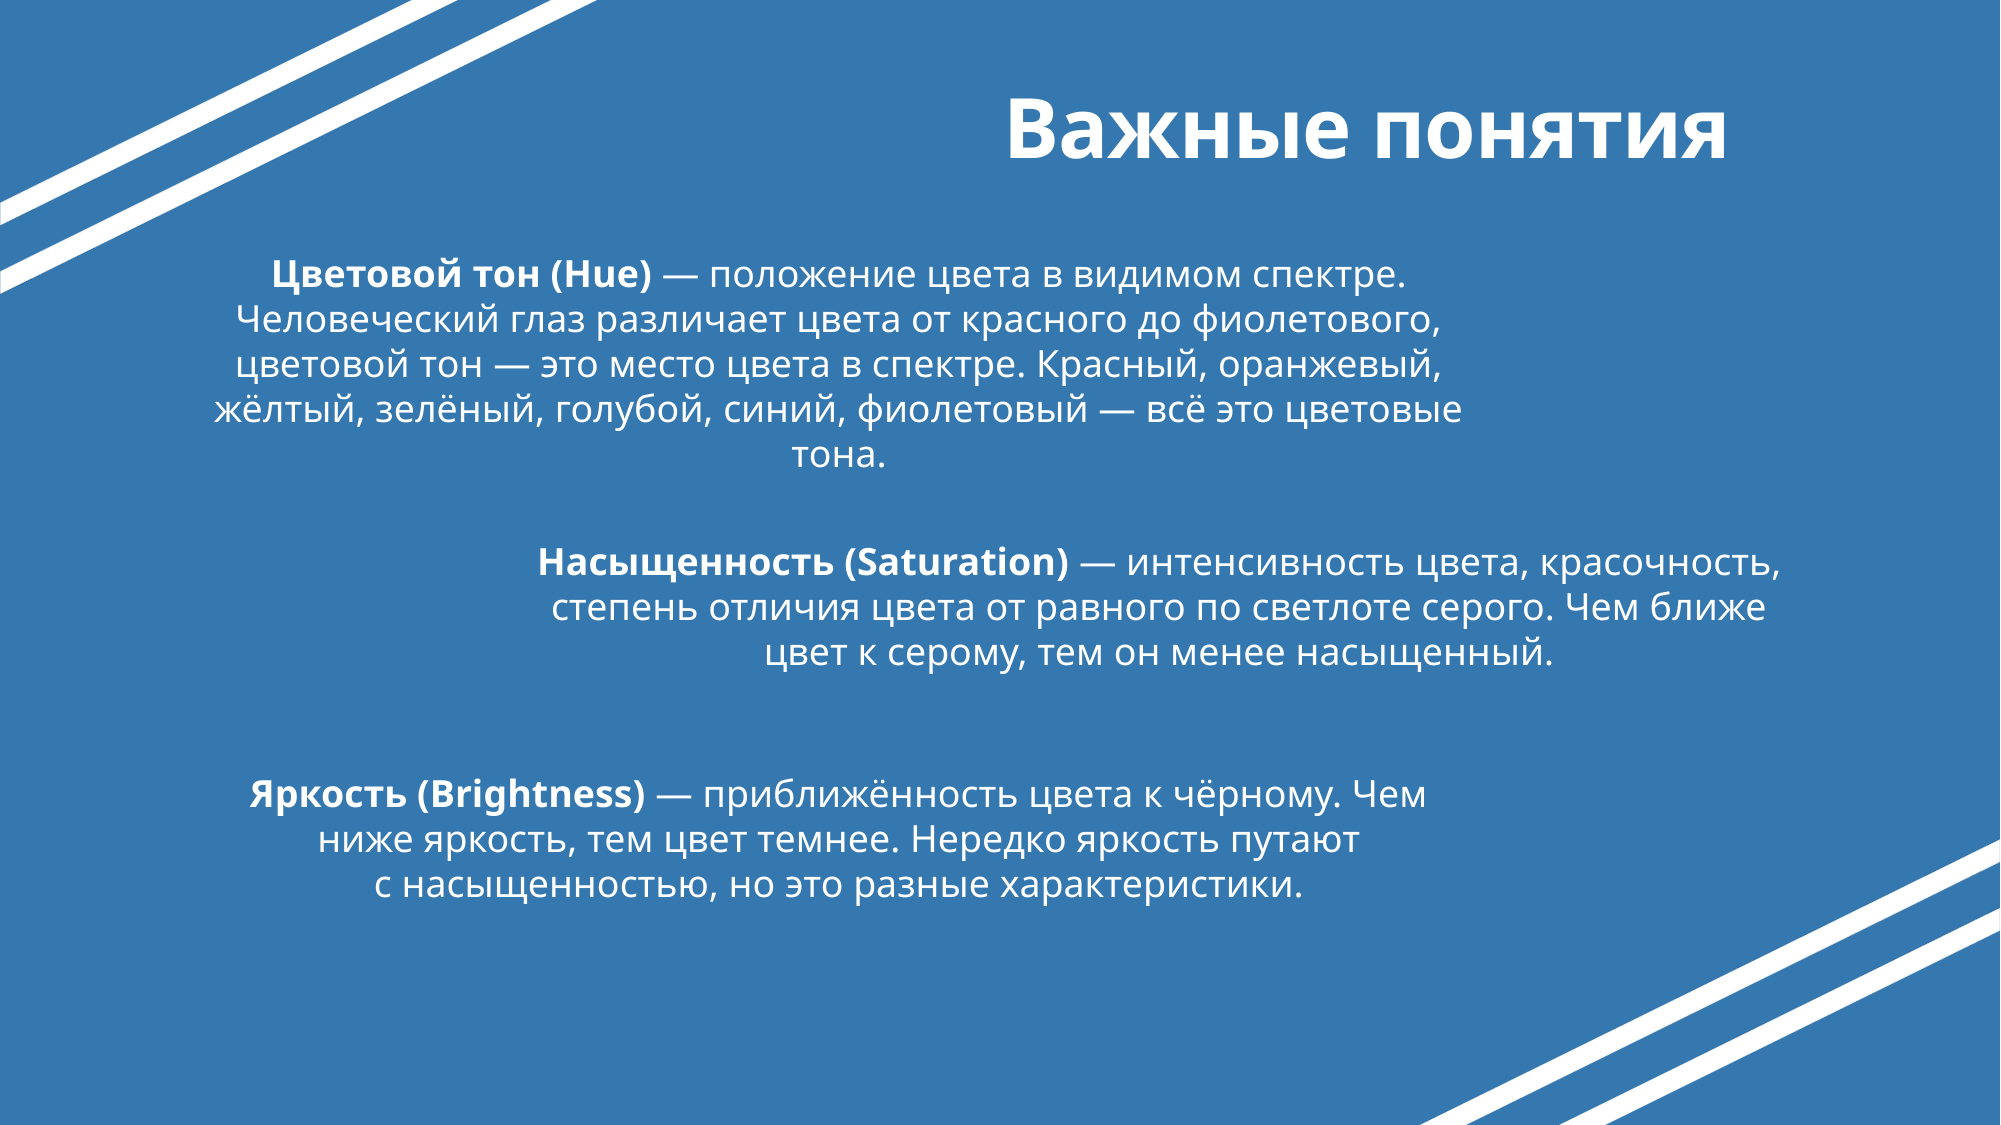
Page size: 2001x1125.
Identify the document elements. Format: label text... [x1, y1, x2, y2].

picture [0, 0, 2000, 1125]
text_box Яркость (Brightness) — приближённость цвета к чёрному. Чем ниже яркость, тем цвет темнее. Нередко яркость путают с насыщенностью, но это разные характеристики. [199, 769, 1479, 1022]
list Цветовой тон (Hue) — положение цвета в видимом спектре. Человеческий глаз различает цвета от красного до фиолетового, цветовой тон ― это место цвета в спектре. Красный, оранжевый, жёлтый, зелёный, голубой, синий, фиолетовый — всё это цветовые тона. [199, 250, 1479, 503]
text_box Насыщенность (Saturation) — интенсивность цвета, красочность, степень отличия цвета от равного по светлоте серого. Чем ближе цвет к серому, тем он менее насыщенный. [519, 538, 1800, 790]
title Важные понятия [617, 74, 2000, 176]
